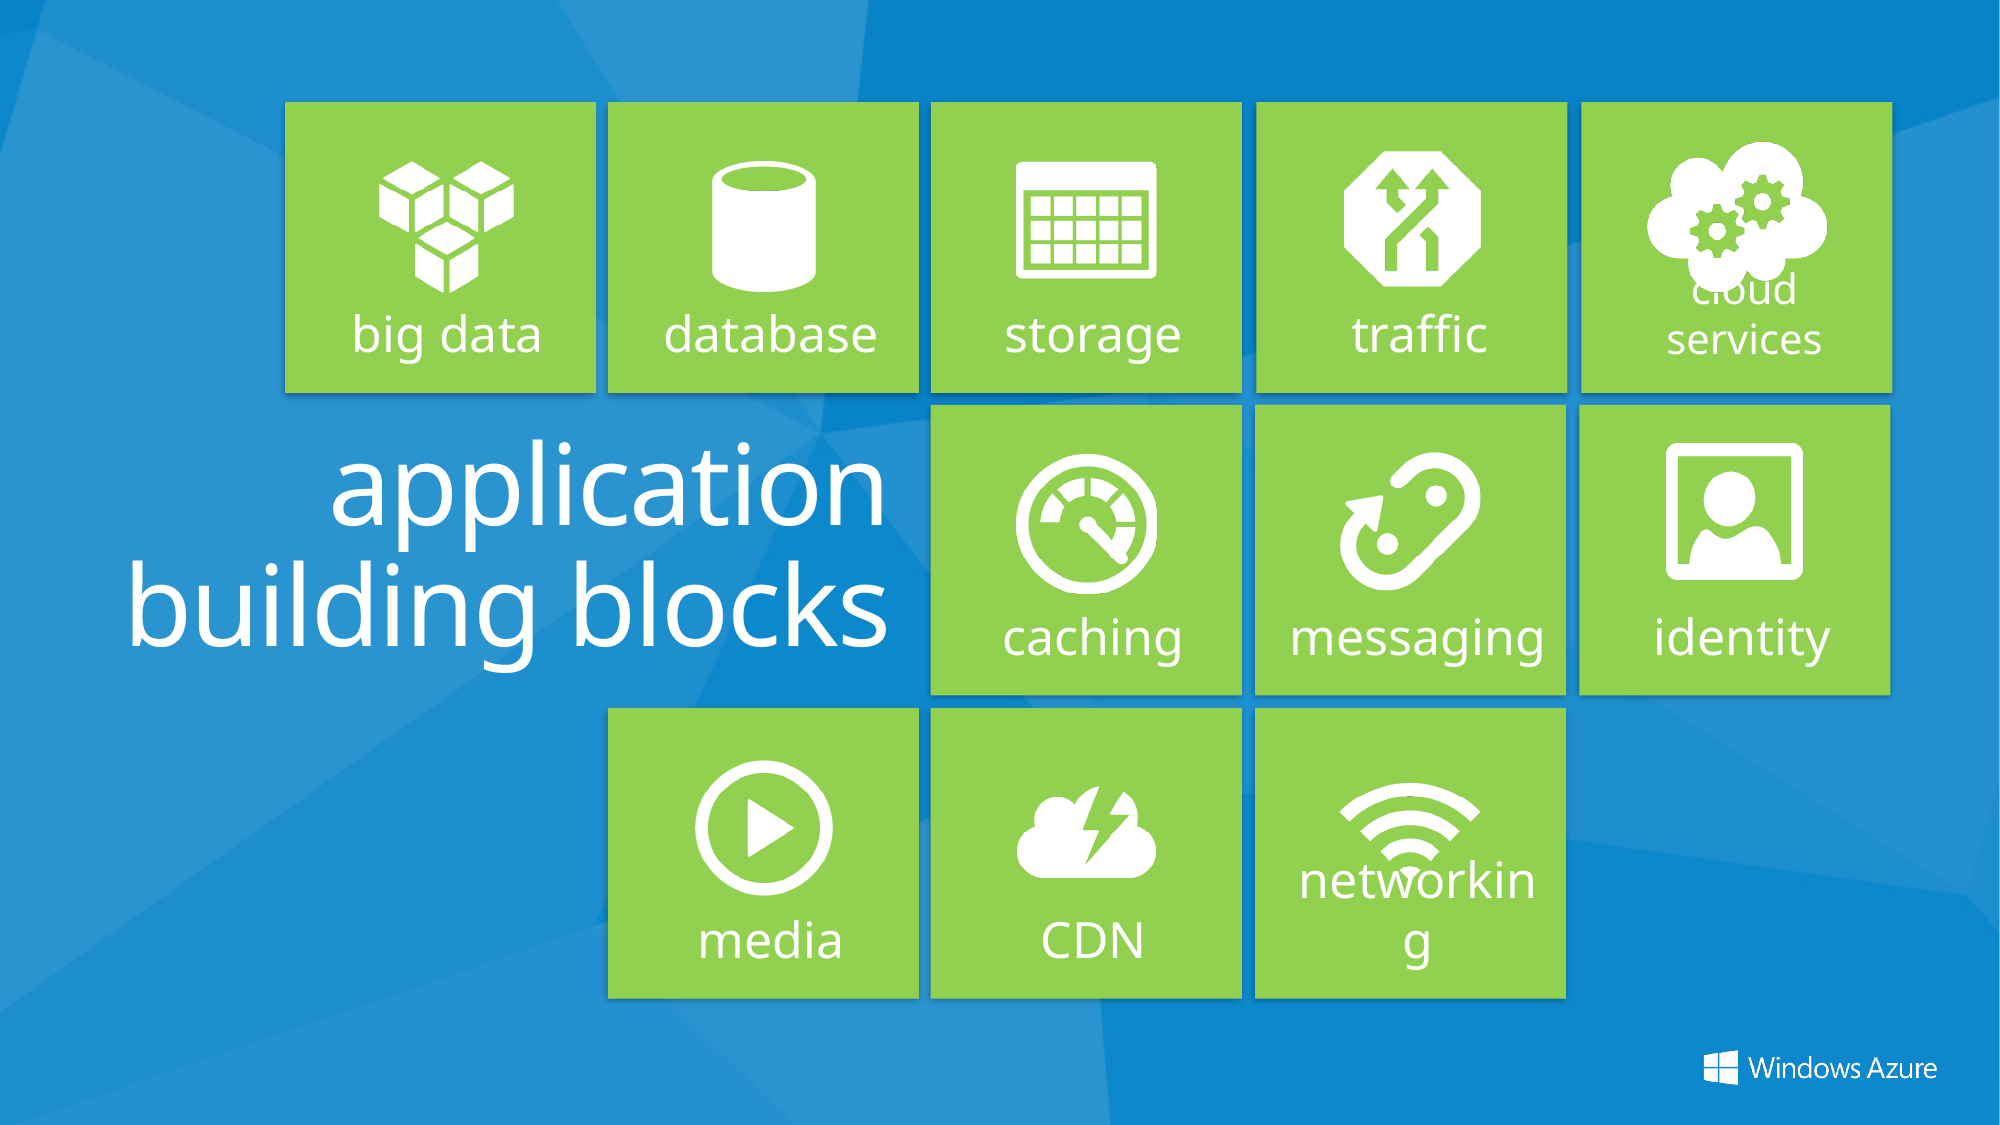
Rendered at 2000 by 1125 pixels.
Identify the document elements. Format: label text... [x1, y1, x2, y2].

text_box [1254, 404, 1567, 696]
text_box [607, 101, 920, 394]
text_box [930, 101, 1243, 394]
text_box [930, 707, 1243, 999]
picture [0, 0, 2000, 1125]
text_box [930, 404, 1243, 696]
title application building blocks [109, 427, 892, 674]
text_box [1256, 101, 1568, 394]
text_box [607, 707, 920, 999]
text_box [1579, 404, 1891, 696]
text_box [1254, 707, 1567, 999]
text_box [1581, 101, 1893, 394]
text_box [284, 101, 597, 394]
